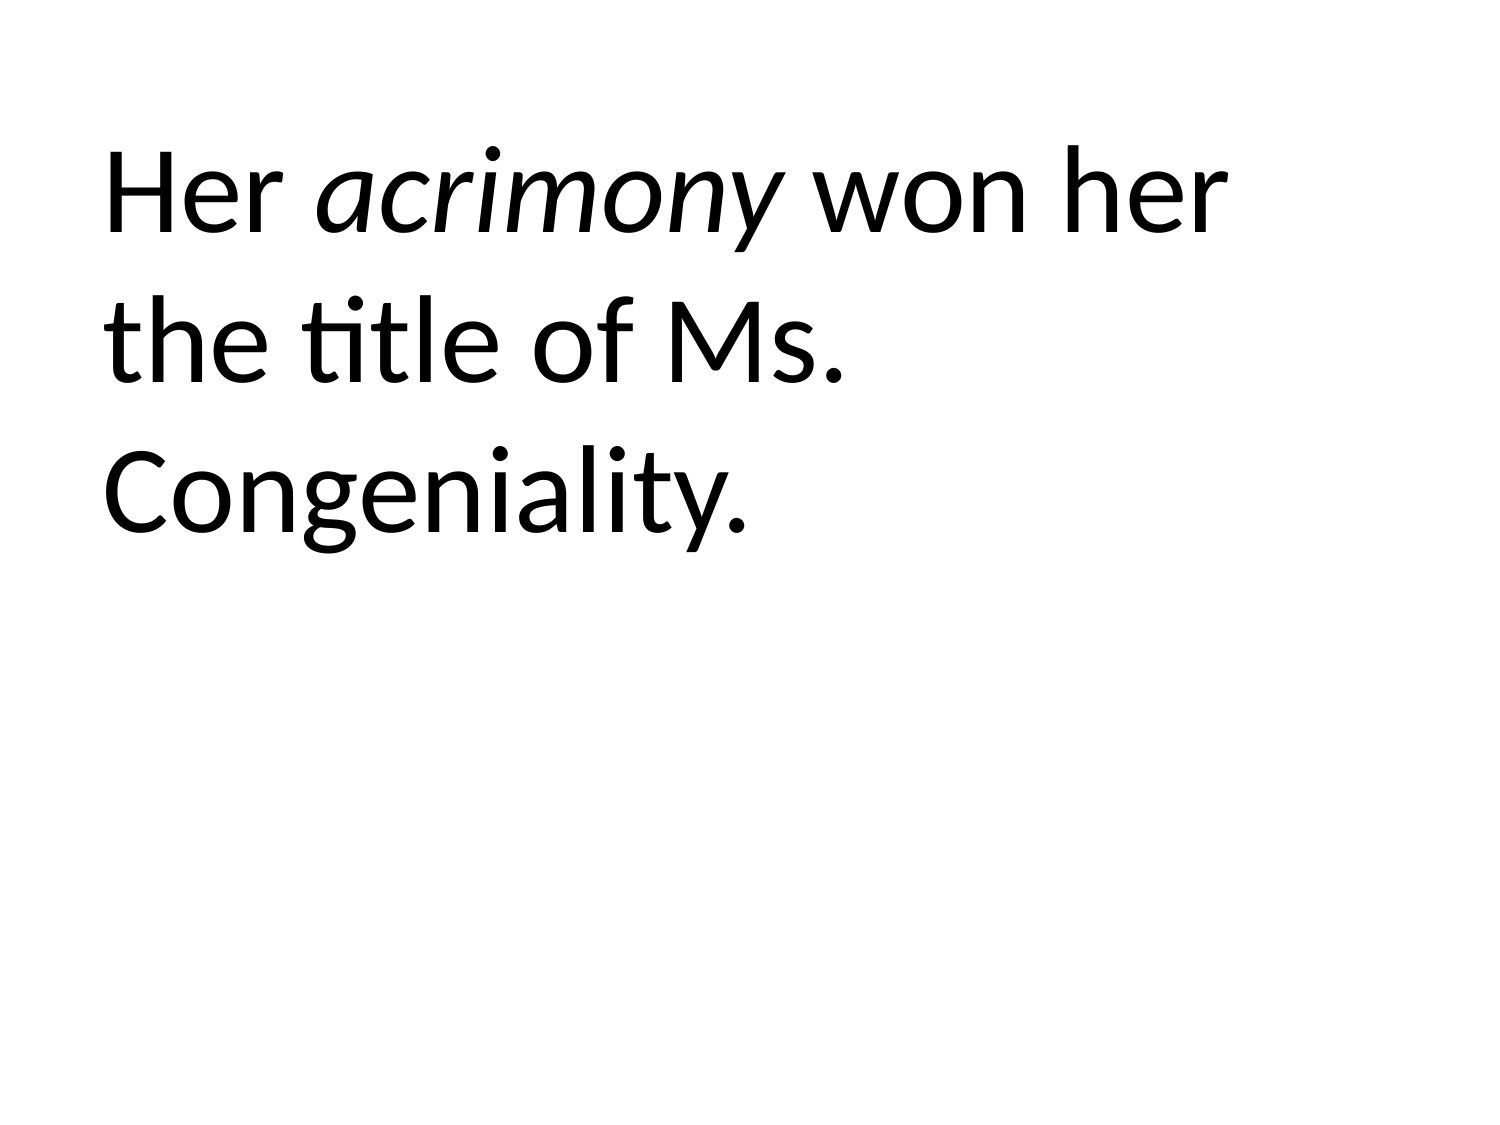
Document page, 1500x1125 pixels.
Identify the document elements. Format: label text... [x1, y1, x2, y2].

list Her acrimony won her the title of Ms. Congeniality. [87, 99, 1438, 843]
